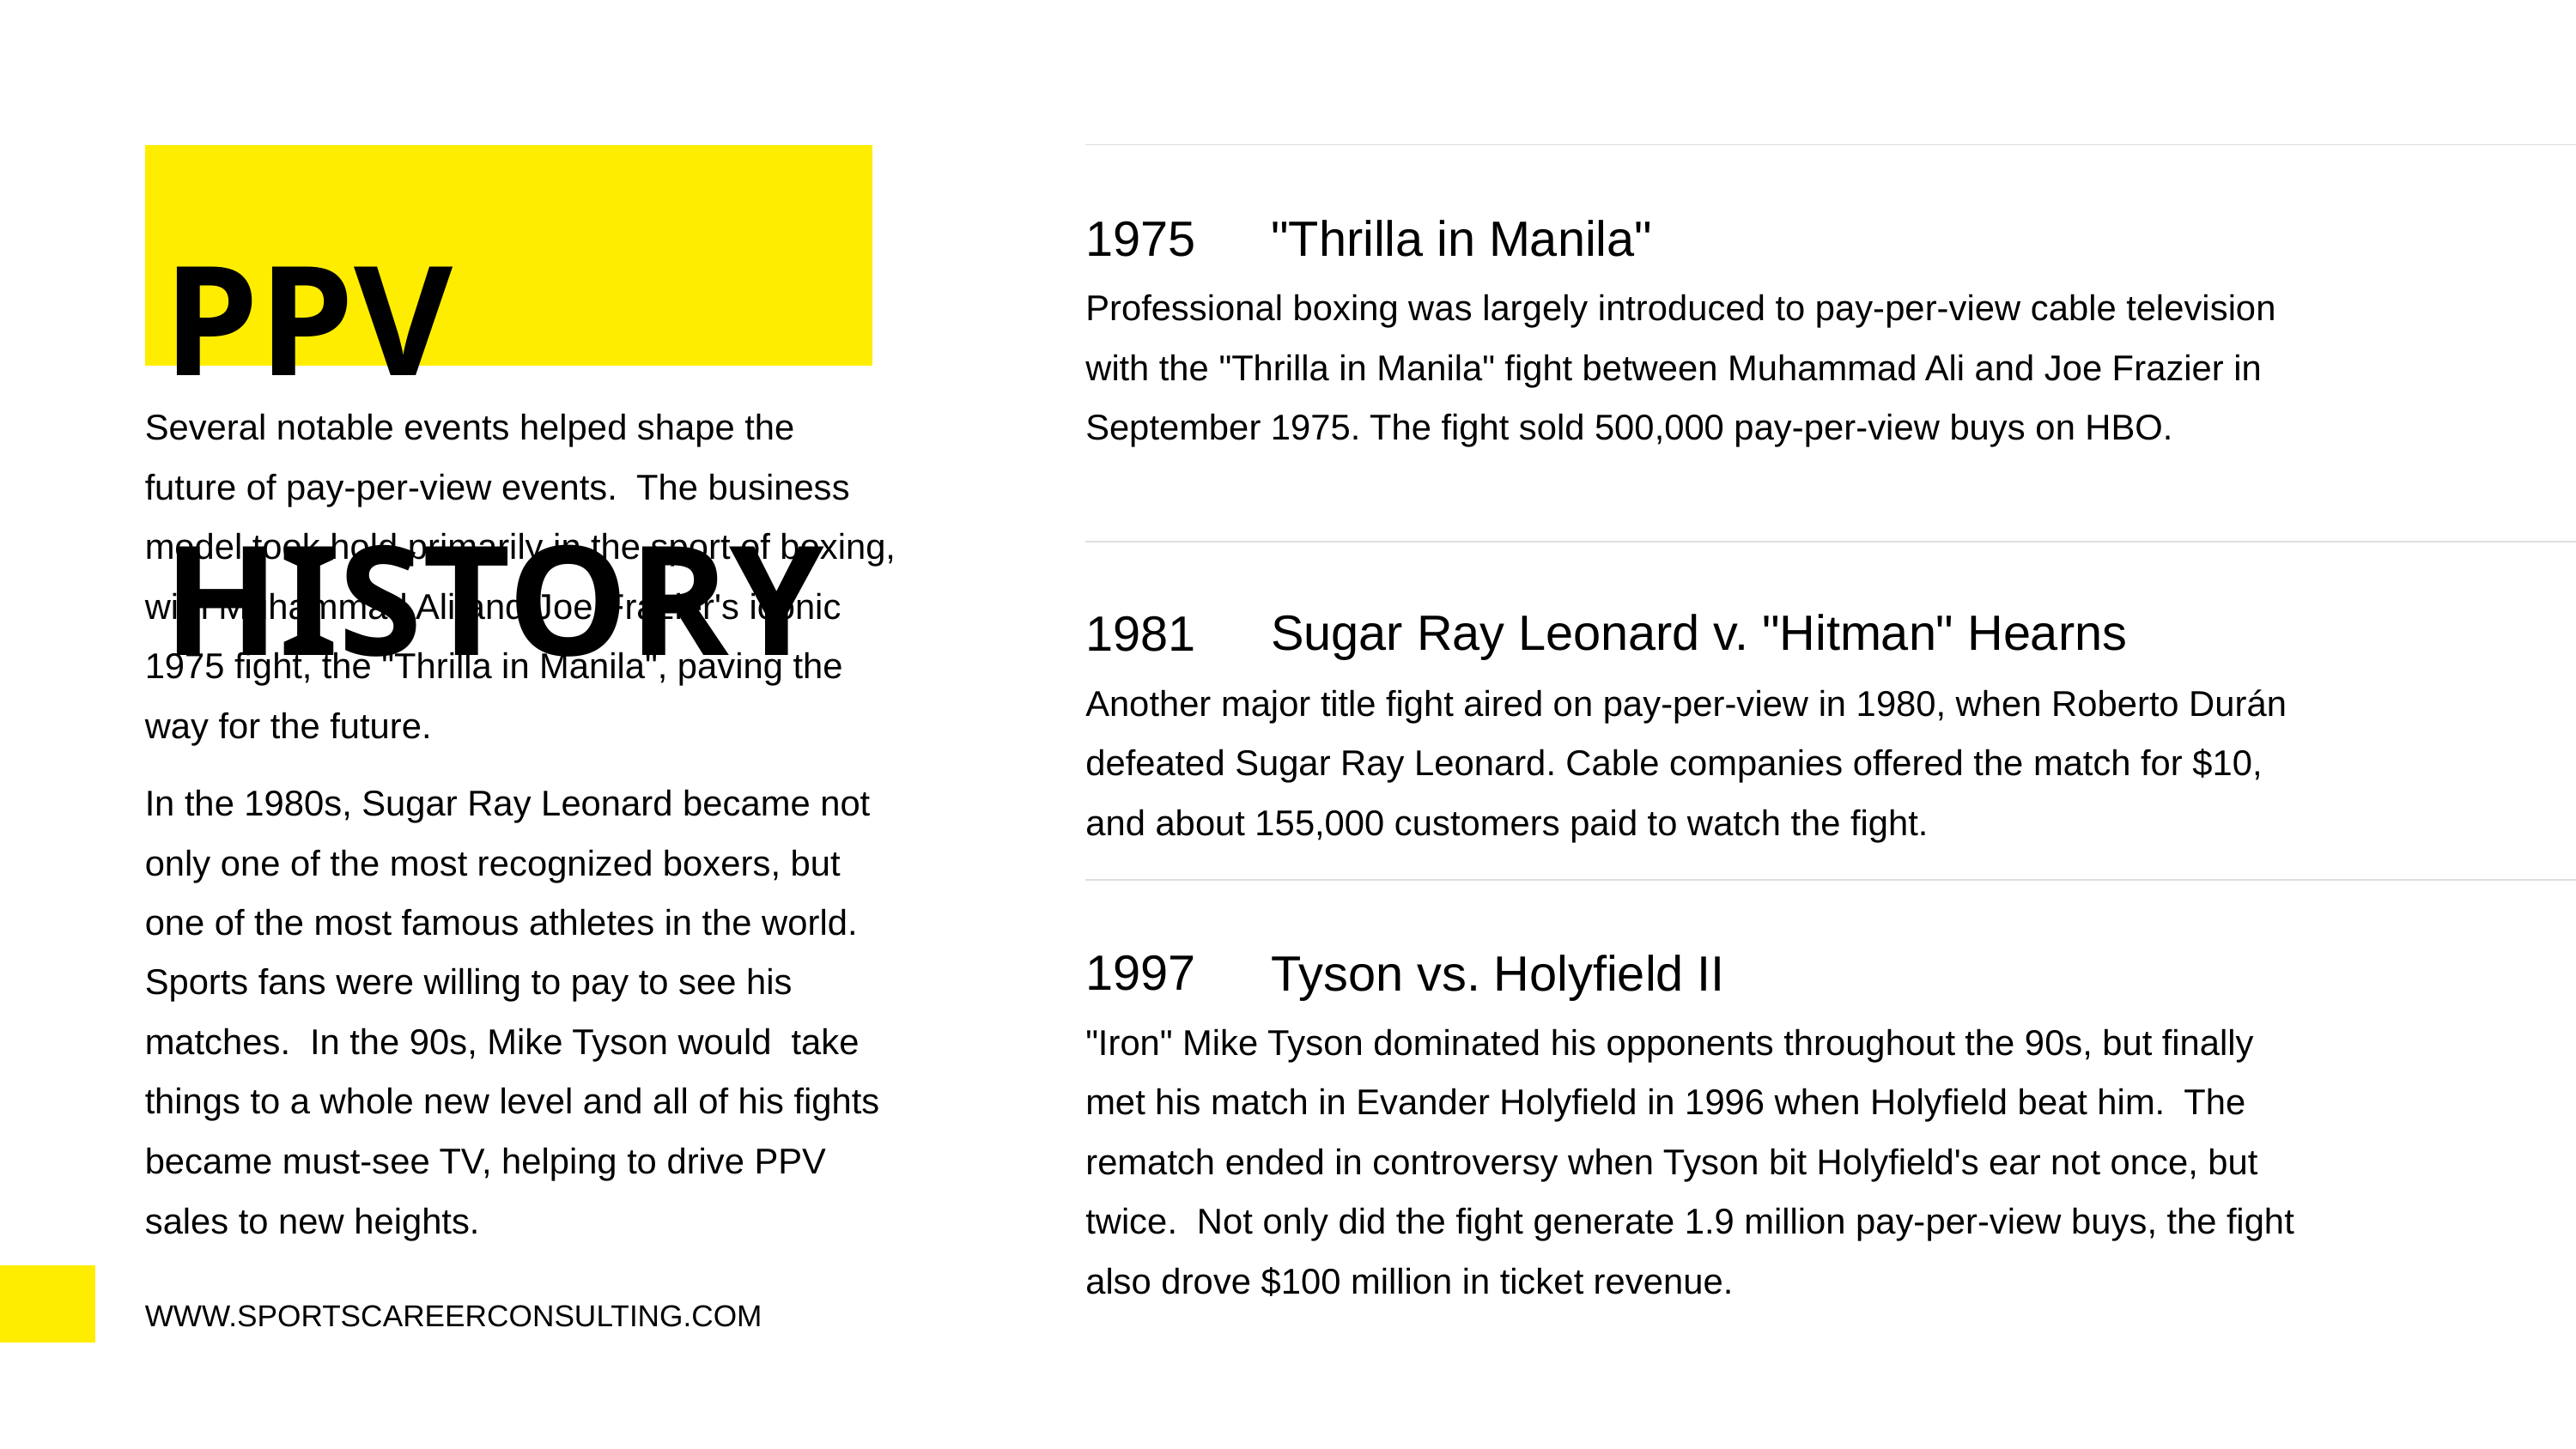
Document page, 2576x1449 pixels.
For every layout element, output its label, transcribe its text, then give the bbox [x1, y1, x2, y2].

text_box 1981 [1085, 578, 1232, 662]
text_box PPV HISTORY [163, 127, 961, 686]
text_box 1997 [1085, 917, 1232, 1001]
text_box 1975 [1085, 183, 1232, 267]
text_box Another major title fight aired on pay-per-view in 1980, when Roberto Durán defeated Sugar Ray Leonard. Cable companies offered the match for $10, and about 155,000 customers paid to watch the fight. [1085, 664, 2318, 843]
text_box "Iron" Mike Tyson dominated his opponents throughout the 90s, but finally met his match in Evander Holyfield in 1996 when Holyfield beat him. The rematch ended in controversy when Tyson bit Holyfield's ear not once, but twice. Not only did the fight generate 1.9 million pay-per-view buys, the fight also drove $100 million in ticket revenue. [1085, 1003, 2318, 1301]
text_box WWW.SPORTSCAREERCONSULTING.COM [144, 1282, 1073, 1333]
text_box Tyson vs. Holyfield II [1271, 918, 2504, 1001]
text_box "Thrilla in Manila" [1271, 183, 1846, 267]
text_box [0, 1264, 96, 1343]
text_box Professional boxing was largely introduced to pay-per-view cable television with the "Thrilla in Manila" fight between Muhammad Ali and Joe Frazier in September 1975. The fight sold 500,000 pay-per-view buys on HBO. [1085, 268, 2318, 448]
text_box Sugar Ray Leonard v. "Hitman" Hearns [1271, 577, 2504, 661]
text_box Several notable events helped shape the future of pay-per-view events. The business model took hold primarily in the sport of boxing, with Muhammad Ali and Joe Frazier's iconic 1975 fight, the "Thrilla in Manila", paving the way for the future. In the 1980s, Sugar Ray Leonard became not only one of the most recognized boxers, but one of the most famous athletes in the world. Sports fans were willing to pay to see his matches. In the 90s, Mike Tyson would take things to a whole new level and all of his fights became must-see TV, helping to drive PPV sales to new heights. [144, 387, 896, 1241]
text_box [144, 144, 163, 367]
